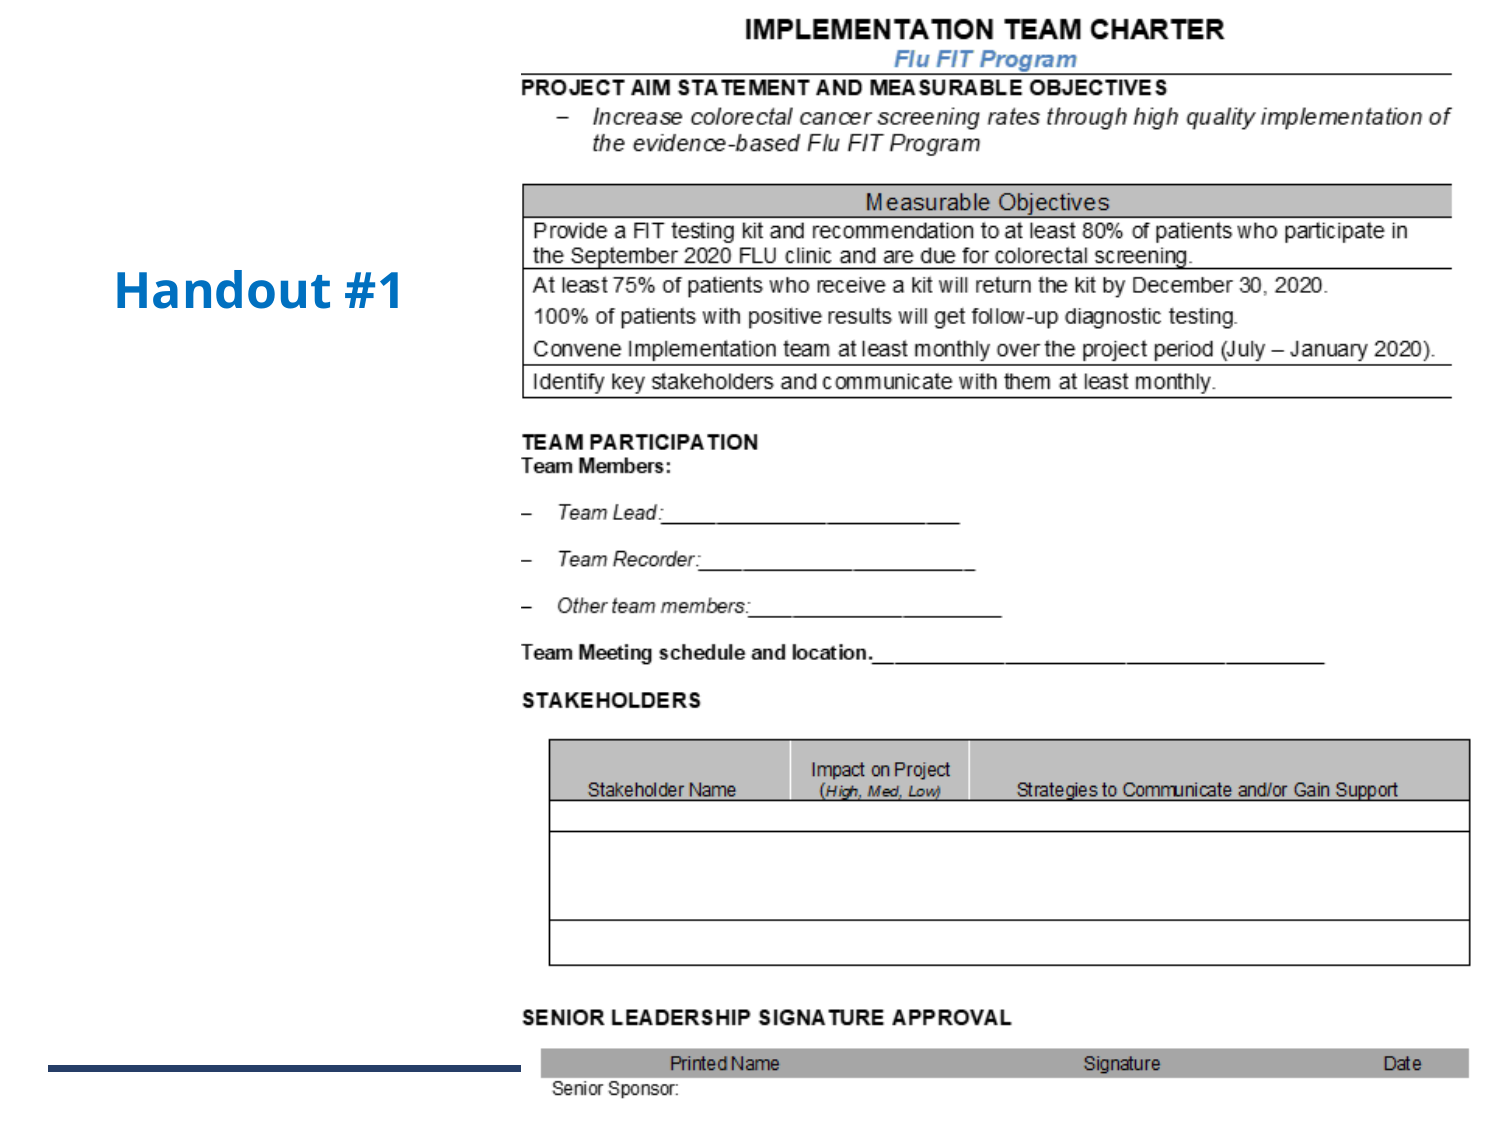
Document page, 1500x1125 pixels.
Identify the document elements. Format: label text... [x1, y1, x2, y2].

picture [521, 13, 1491, 1125]
text_box Handout #1 [98, 250, 521, 326]
